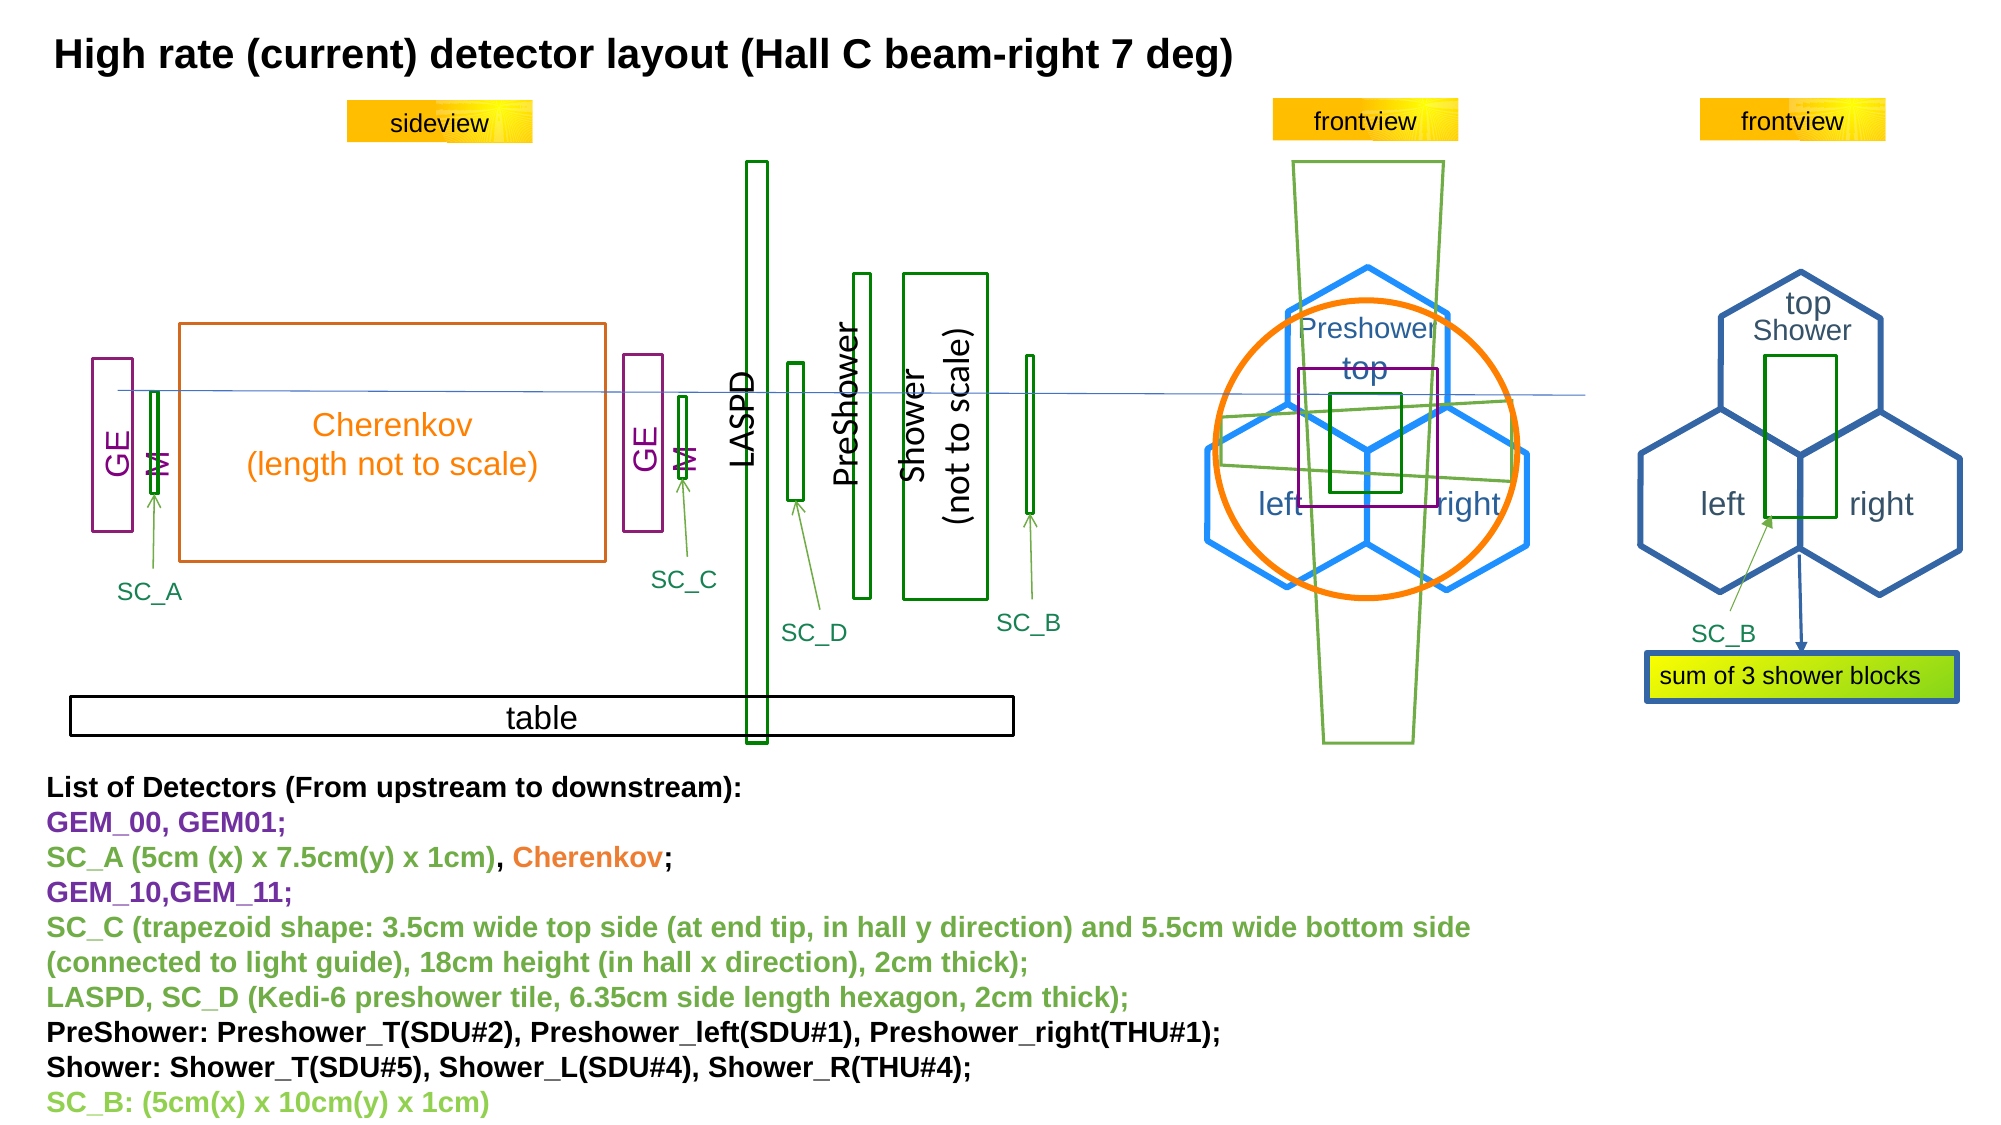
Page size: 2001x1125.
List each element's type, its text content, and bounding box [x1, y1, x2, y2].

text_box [1187, 396, 1562, 744]
text_box List of Detectors (From upstream to downstream): GEM_00, GEM01; SC_A (5cm (x) x 7.5cm(y) x 1cm), Cherenkov; GEM_10,GEM_11; SC_C (trapezoid shape: 3.5cm wide top side (at end tip, in hall y direction) and 5.5cm wide bottom side (connected to light guide), 18cm height (in hall x direction), 2cm thick); LASPD, SC_D (Kedi-6 preshower tile, 6.35cm side length hexagon, 2cm thick); PreShower: Preshower_T(SDU#2), Preshower_left(SDU#1), Preshower_right(THU#1); Shower: Shower_T(SDU#5), Shower_L(SDU#4), Shower_R(THU#4); SC_B: (5cm(x) x 10cm(y) x 1cm) [33, 762, 1539, 1119]
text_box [117, 390, 1586, 396]
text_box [1187, 98, 1562, 390]
text_box SC_B [1014, 599, 1082, 648]
text_box [1026, 396, 1034, 514]
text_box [1627, 98, 1975, 657]
text_box sum of 3 shower blocks [1646, 657, 1957, 701]
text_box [70, 100, 1014, 744]
text_box High rate (current) detector layout (Hall C beam-right 7 deg) [40, 19, 1285, 108]
text_box [1026, 355, 1034, 390]
